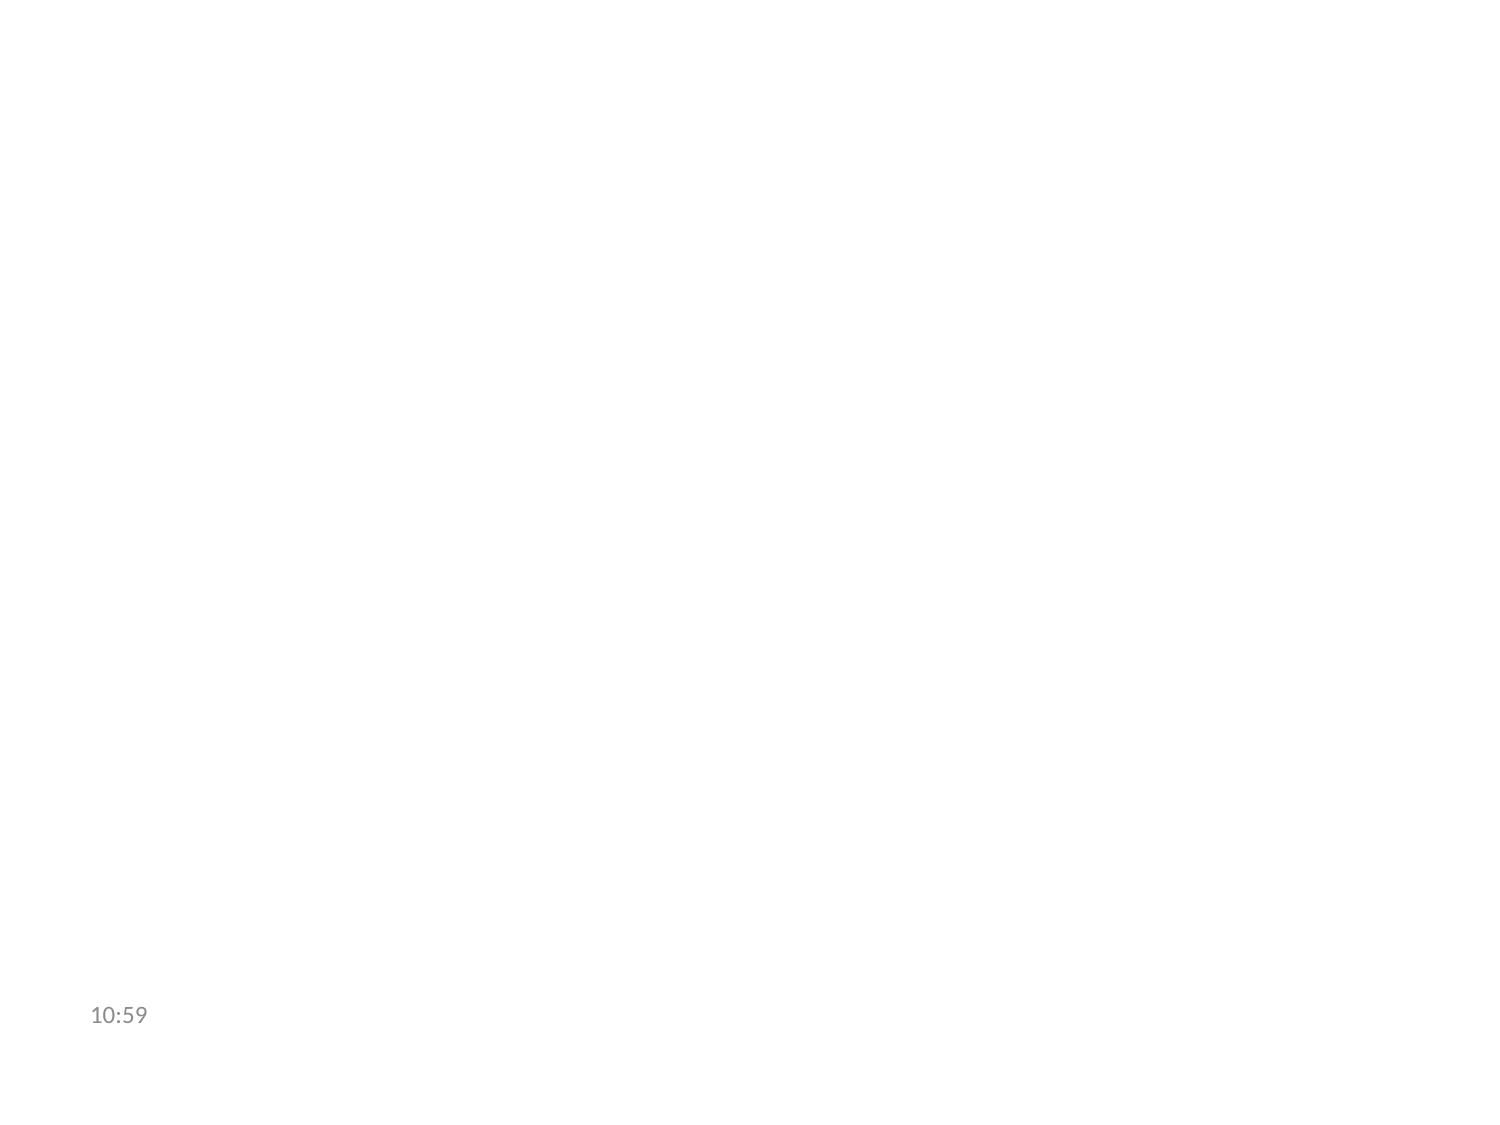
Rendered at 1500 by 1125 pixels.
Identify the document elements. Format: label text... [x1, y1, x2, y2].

text_box 15:35 [75, 983, 425, 1044]
